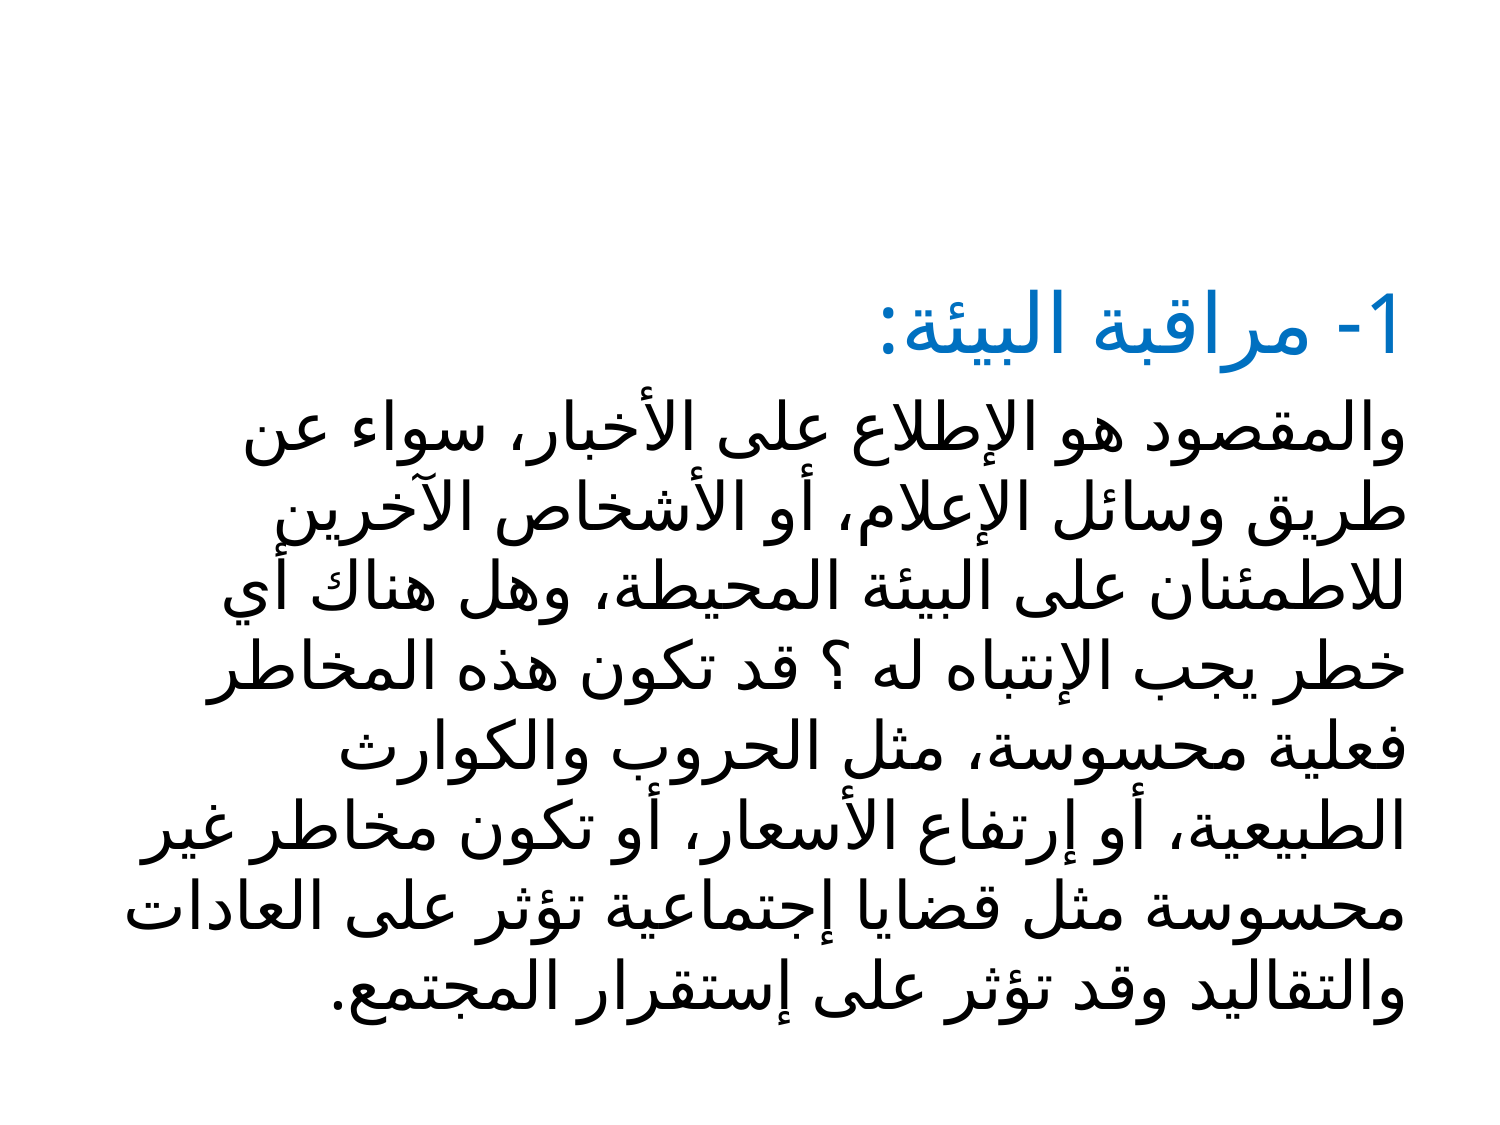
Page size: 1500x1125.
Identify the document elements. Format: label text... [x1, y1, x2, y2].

list 1- مراقبة البيئة: والمقصود هو الإطلاع على الأخبار، سواء عن طريق وسائل الإعلام، أو الأشخاص الآخرين للاطمئنان على البيئة المحيطة، وهل هناك أي خطر يجب الإنتباه له ؟ قد تكون هذه المخاطر فعلية محسوسة، مثل الحروب والكوارث الطبيعية، أو إرتفاع الأسعار، أو تكون مخاطر غير محسوسة مثل قضايا إجتماعية تؤثر على العادات والتقاليد وقد تؤثر على إستقرار المجتمع. [75, 262, 1425, 1005]
